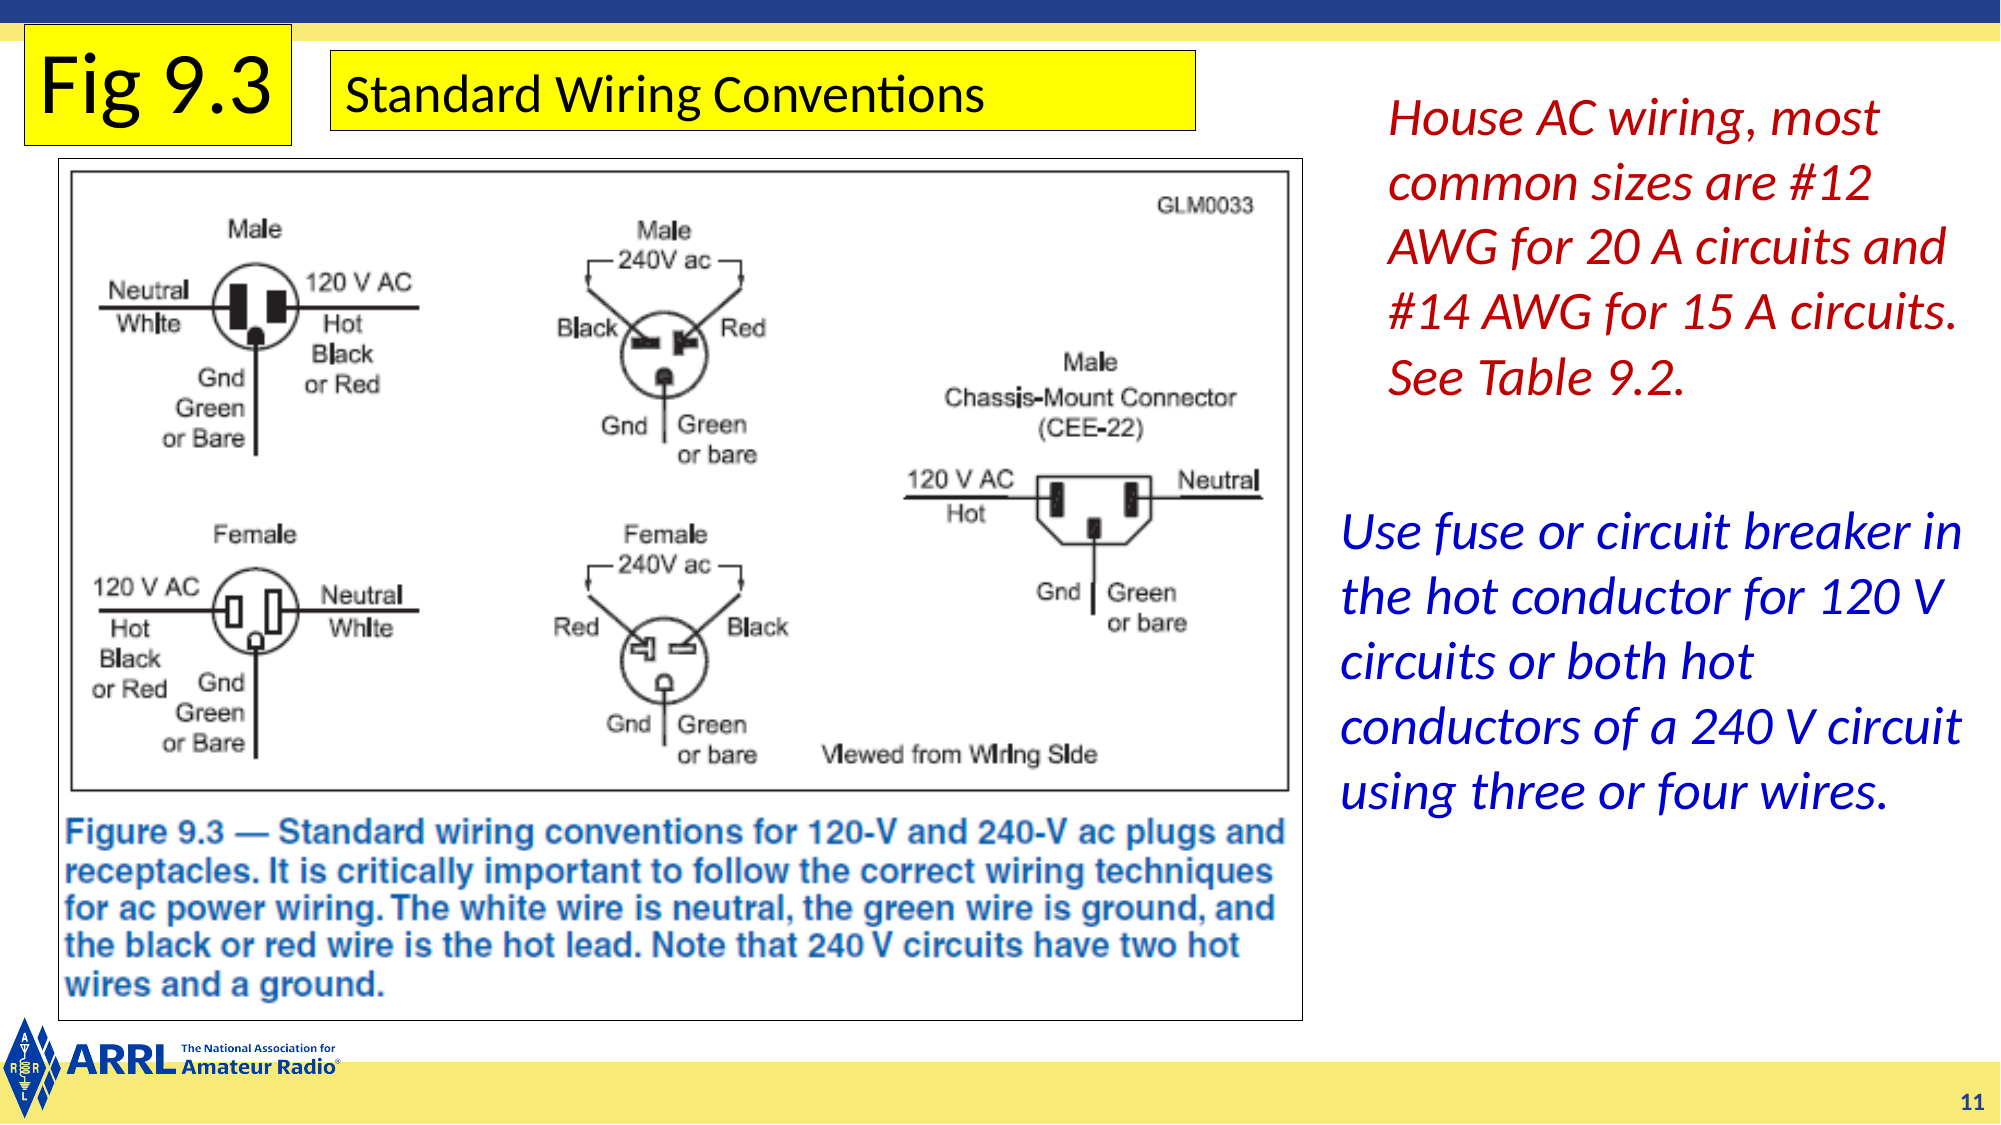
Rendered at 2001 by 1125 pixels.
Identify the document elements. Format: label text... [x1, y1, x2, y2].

text_box Use fuse or circuit breaker in the hot conductor for 120 V circuits or both hot conductors of a 240 V circuit using three or four wires. [1326, 488, 2000, 828]
title Fig 9.3 [24, 24, 292, 146]
picture [1, 158, 1303, 1121]
text_box House AC wiring, most common sizes are #12 AWG for 20 A circuits and #14 AWG for 15 A circuits. See Table 9.2. [1373, 73, 2000, 414]
text_box Standard Wiring Conventions [330, 50, 1196, 131]
